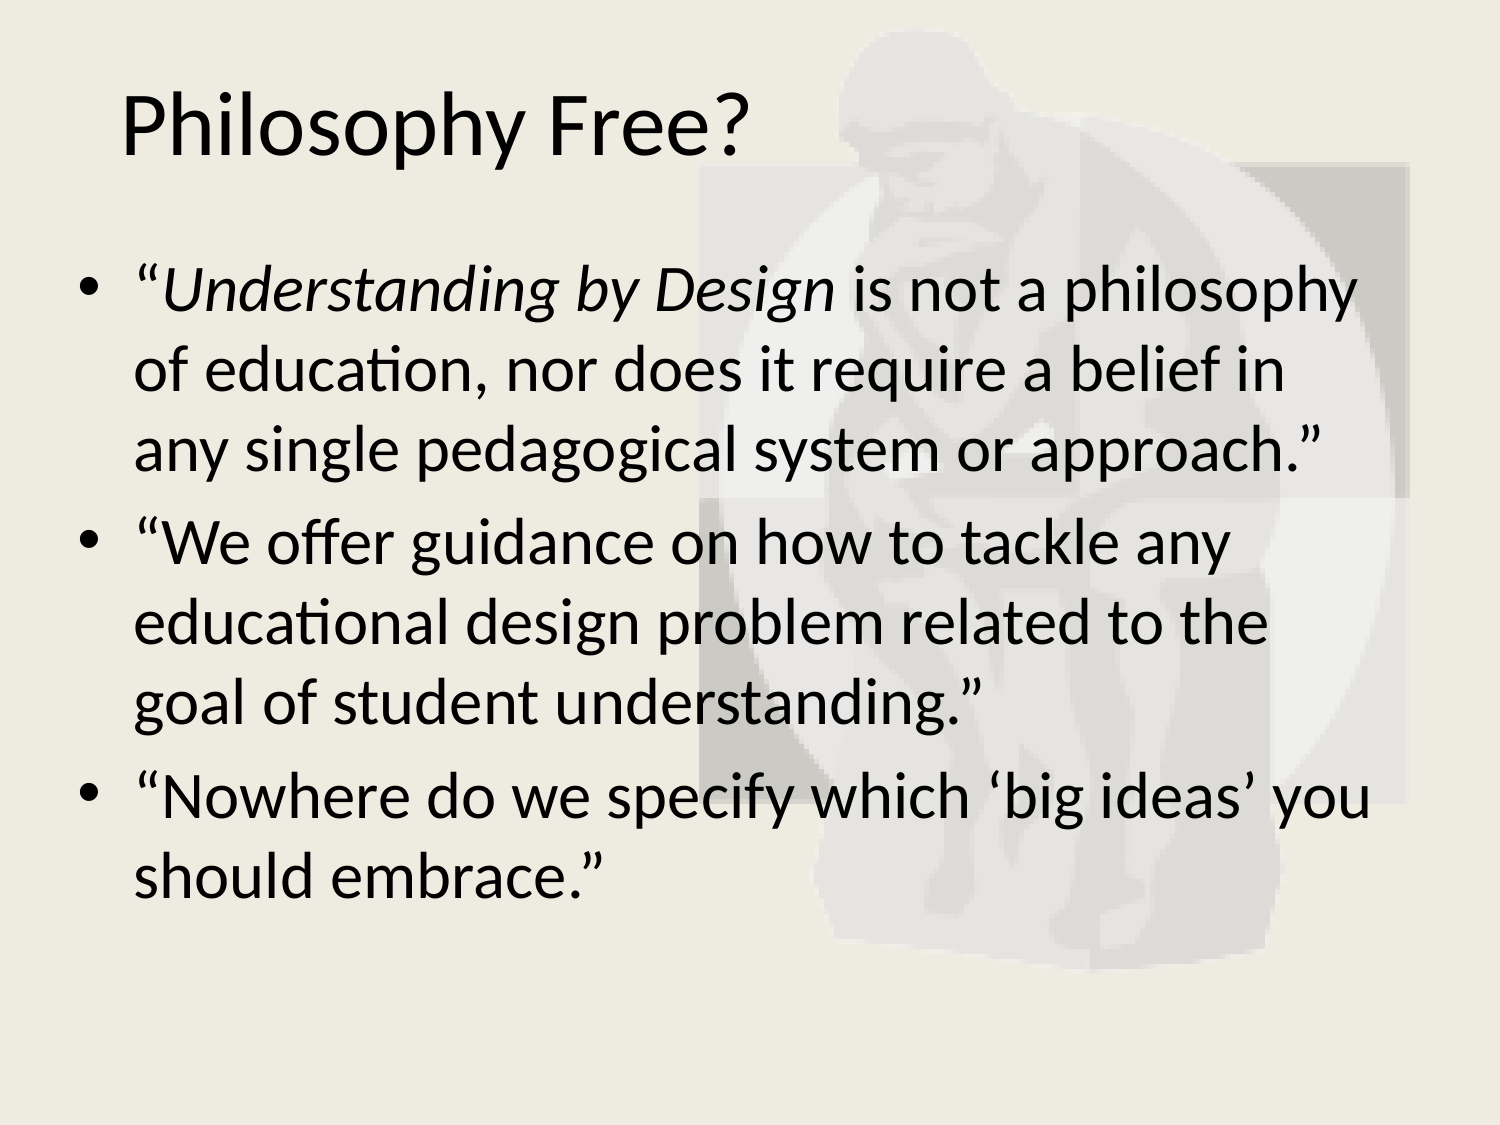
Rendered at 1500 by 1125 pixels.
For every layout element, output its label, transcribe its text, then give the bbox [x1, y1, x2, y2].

picture [699, 12, 1427, 990]
title Philosophy Free? [0, 24, 694, 213]
list “Understanding by Design is not a philosophy of education, nor does it require a belief in any single pedagogical system or approach.” “We offer guidance on how to tackle any educational design problem related to the goal of student understanding.” “Nowhere do we specify which ‘big ideas’ you should embrace.” [62, 237, 694, 980]
